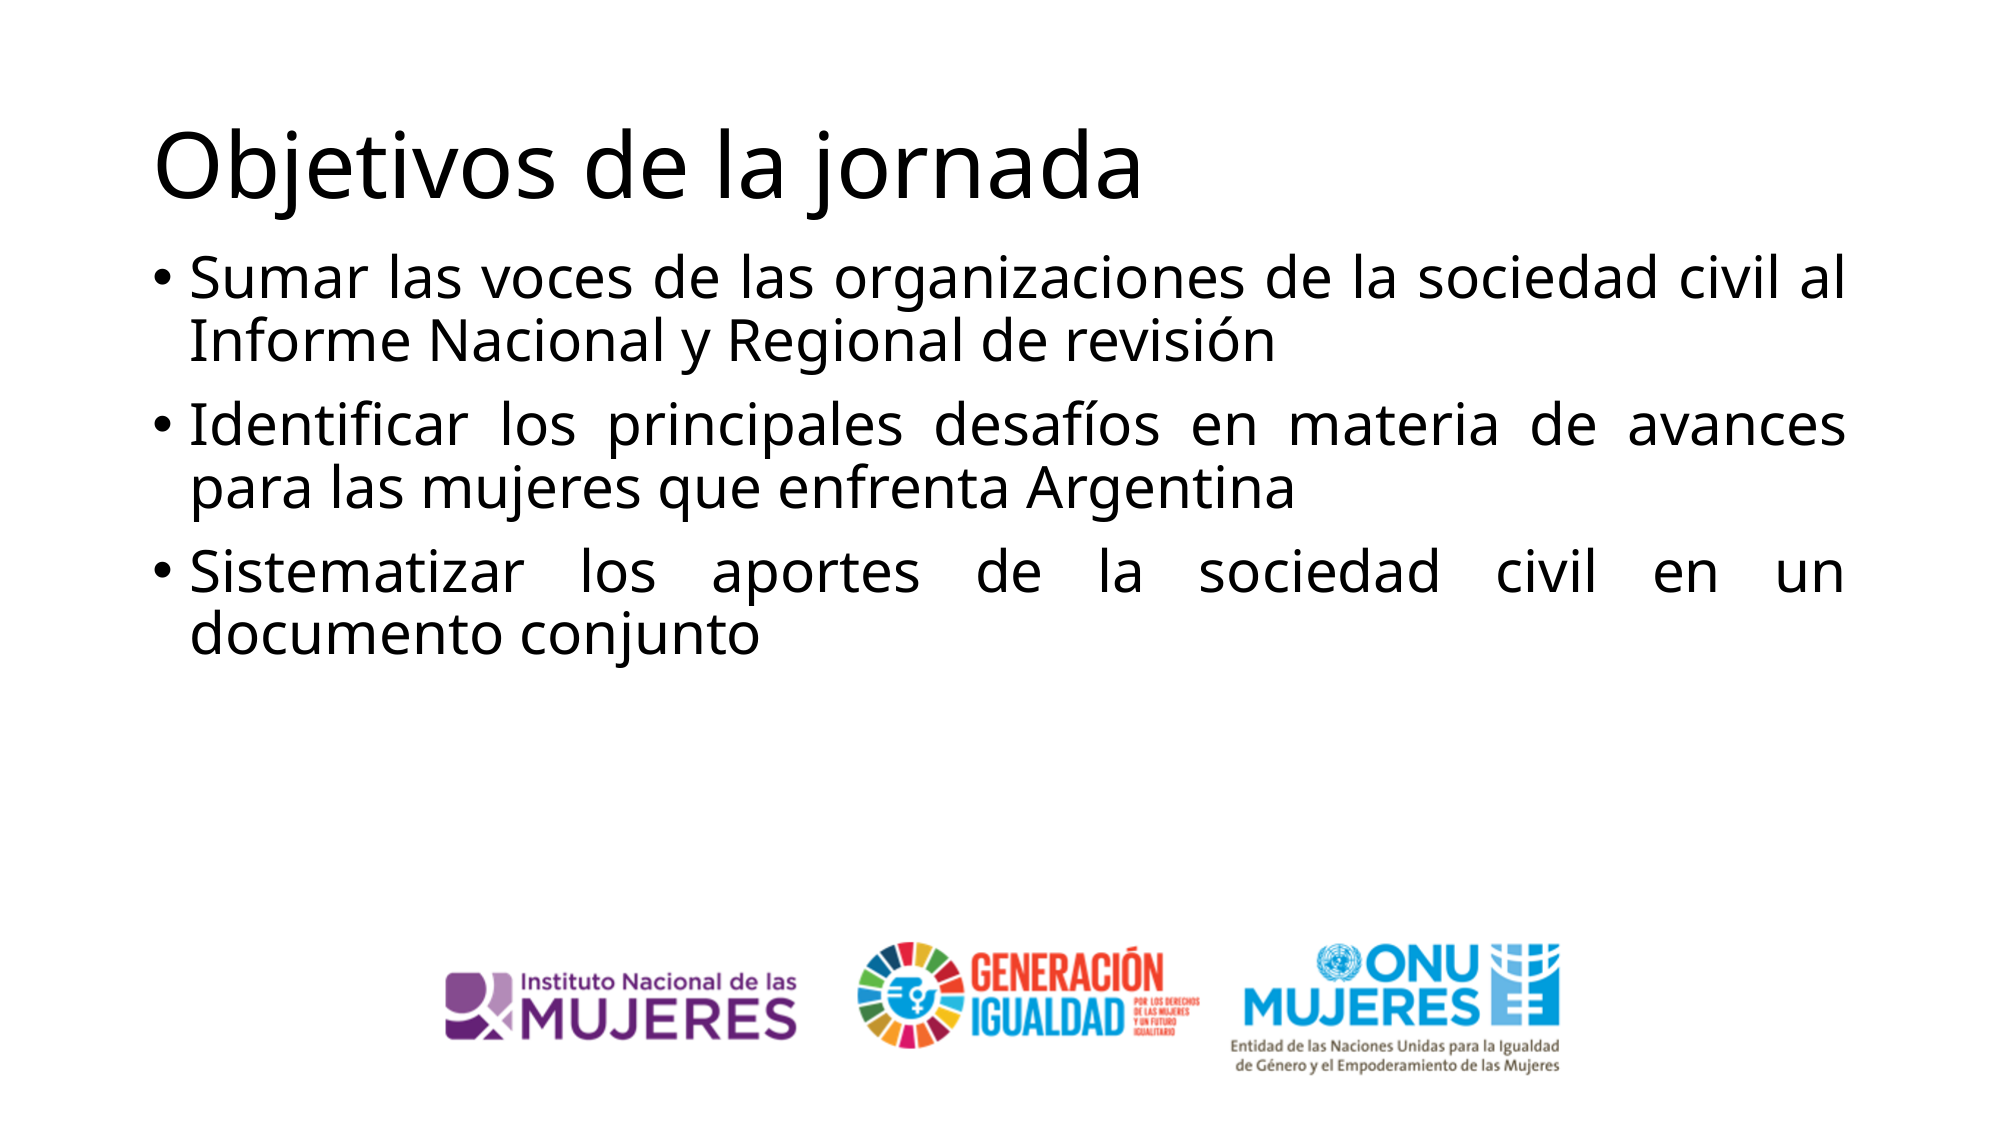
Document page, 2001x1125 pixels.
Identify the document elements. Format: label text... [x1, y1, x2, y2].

picture [432, 927, 1568, 1089]
list Sumar las voces de las organizaciones de la sociedad civil al Informe Nacional y Regional de revisión Identificar los principales desafíos en materia de avances para las mujeres que enfrenta Argentina Sistematizar los aportes de la sociedad civil en un documento conjunto [137, 241, 1863, 956]
title Objetivos de la jornada [137, 59, 1863, 241]
